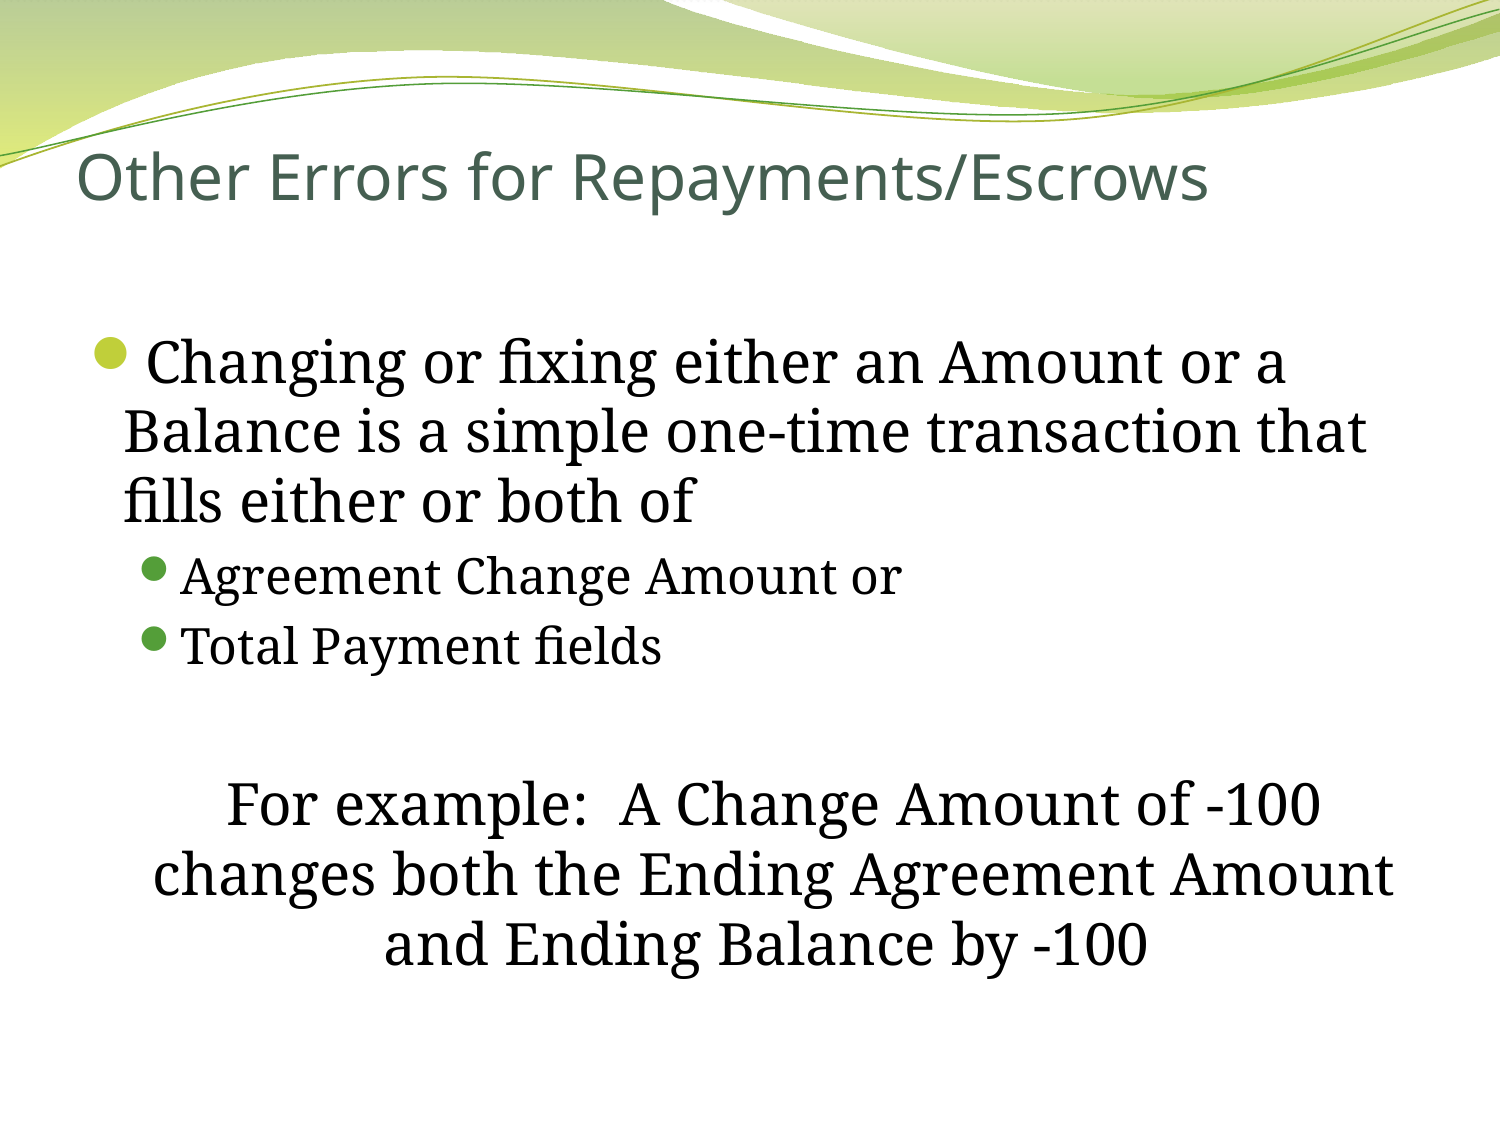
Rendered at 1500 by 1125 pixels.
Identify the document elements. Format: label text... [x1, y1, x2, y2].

list Changing or fixing either an Amount or a Balance is a simple one-time transaction that fills either or both of Agreement Change Amount or Total Payment fields For example: A Change Amount of -100 changes both the Ending Agreement Amount and Ending Balance by -100 [75, 317, 1425, 1038]
title Other Errors for Repayments/Escrows [75, 77, 1425, 213]
